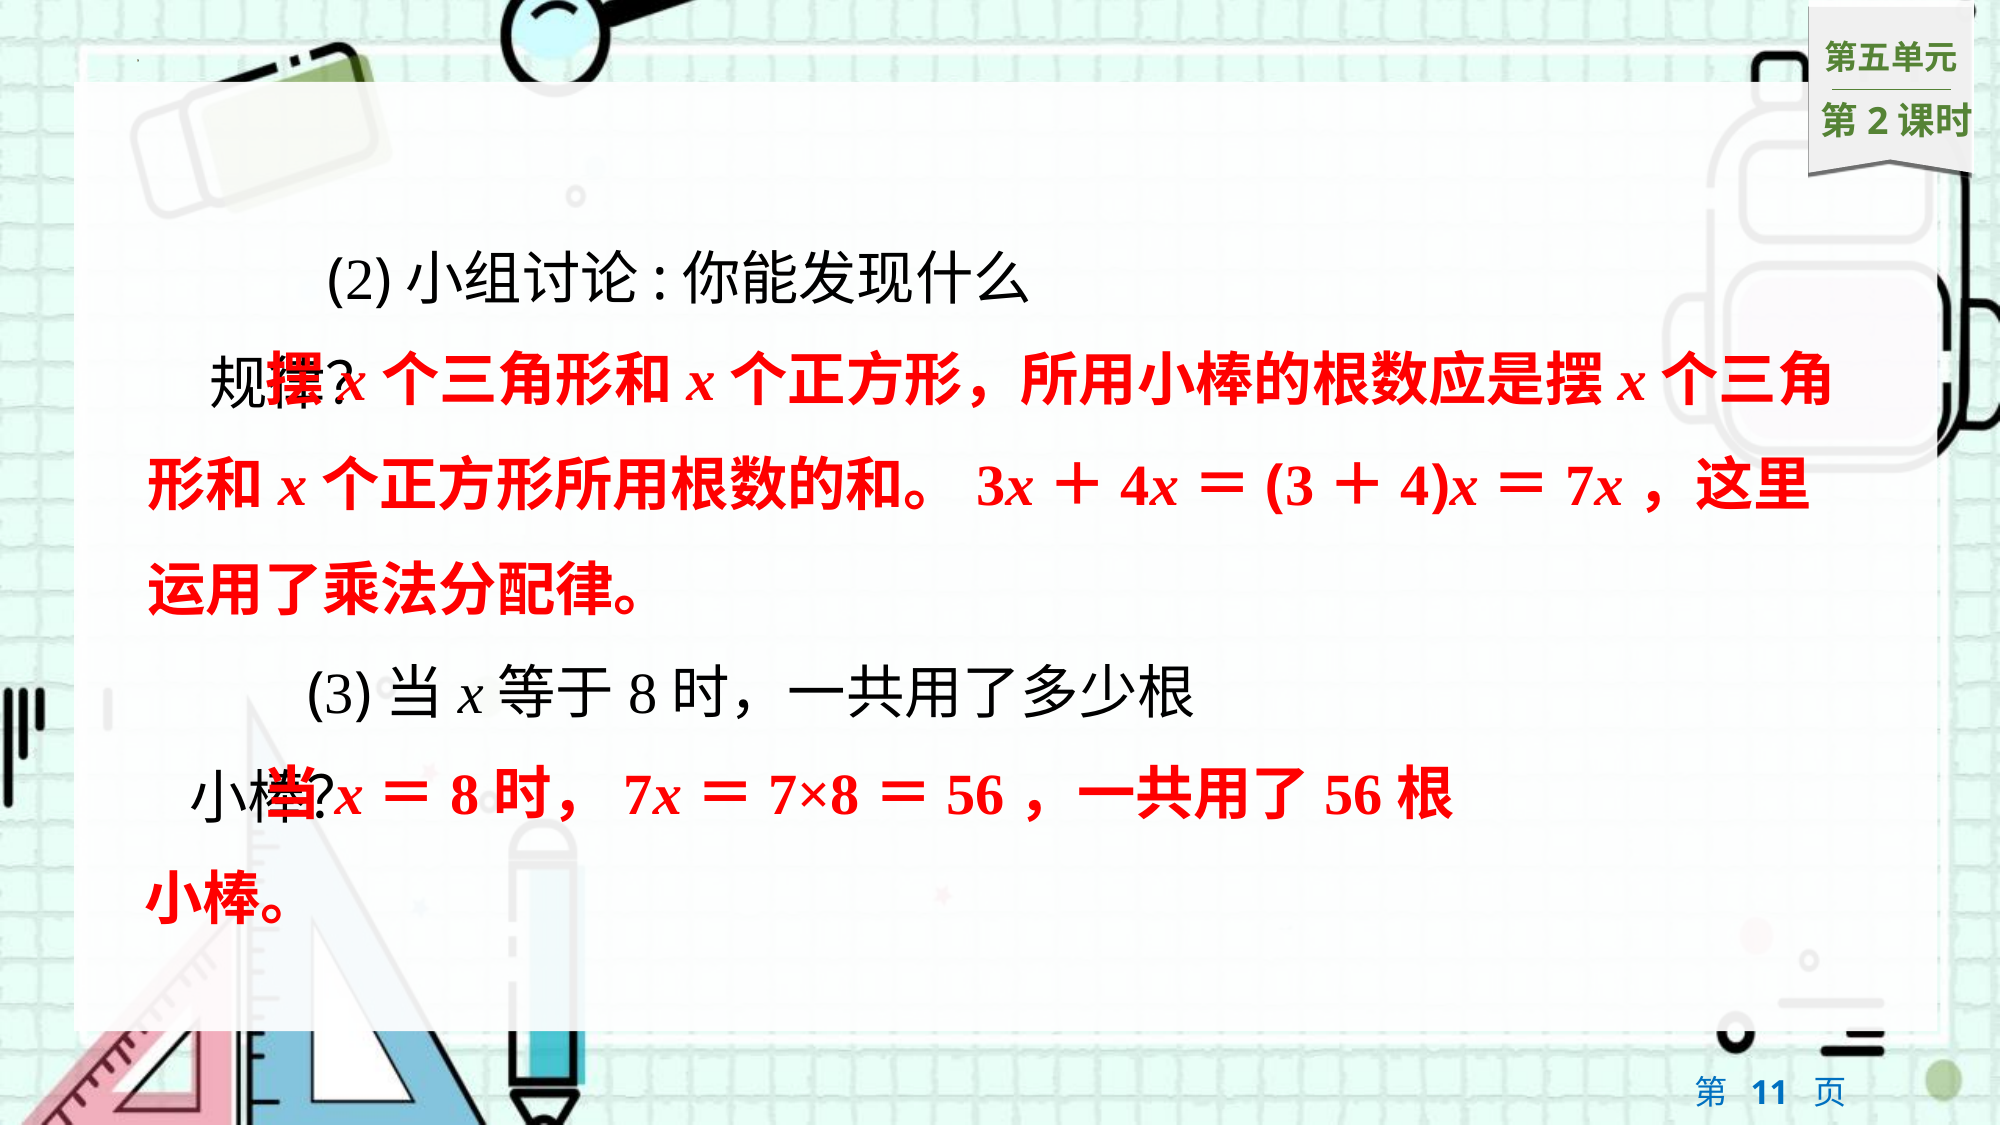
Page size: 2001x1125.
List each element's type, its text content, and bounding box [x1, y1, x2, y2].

text_box 摆x个三角形和x个正方形，所用小棒的根数应是摆x个三角形和x个正方形所用根数的和。3x＋4x＝(3＋4)x＝7x，这里运用了乘法分配律。 [147, 307, 1853, 623]
text_box 当x＝8时，7x＝7×8＝56，一共用了56根小棒。 [144, 721, 1512, 827]
text_box (3)当x等于8时，一共用了多少根小棒？ [189, 620, 1253, 721]
text_box (2)小组讨论:你能发现什么规律？ [209, 206, 1089, 307]
picture [0, 0, 2000, 1125]
picture [1938, 168, 1971, 176]
